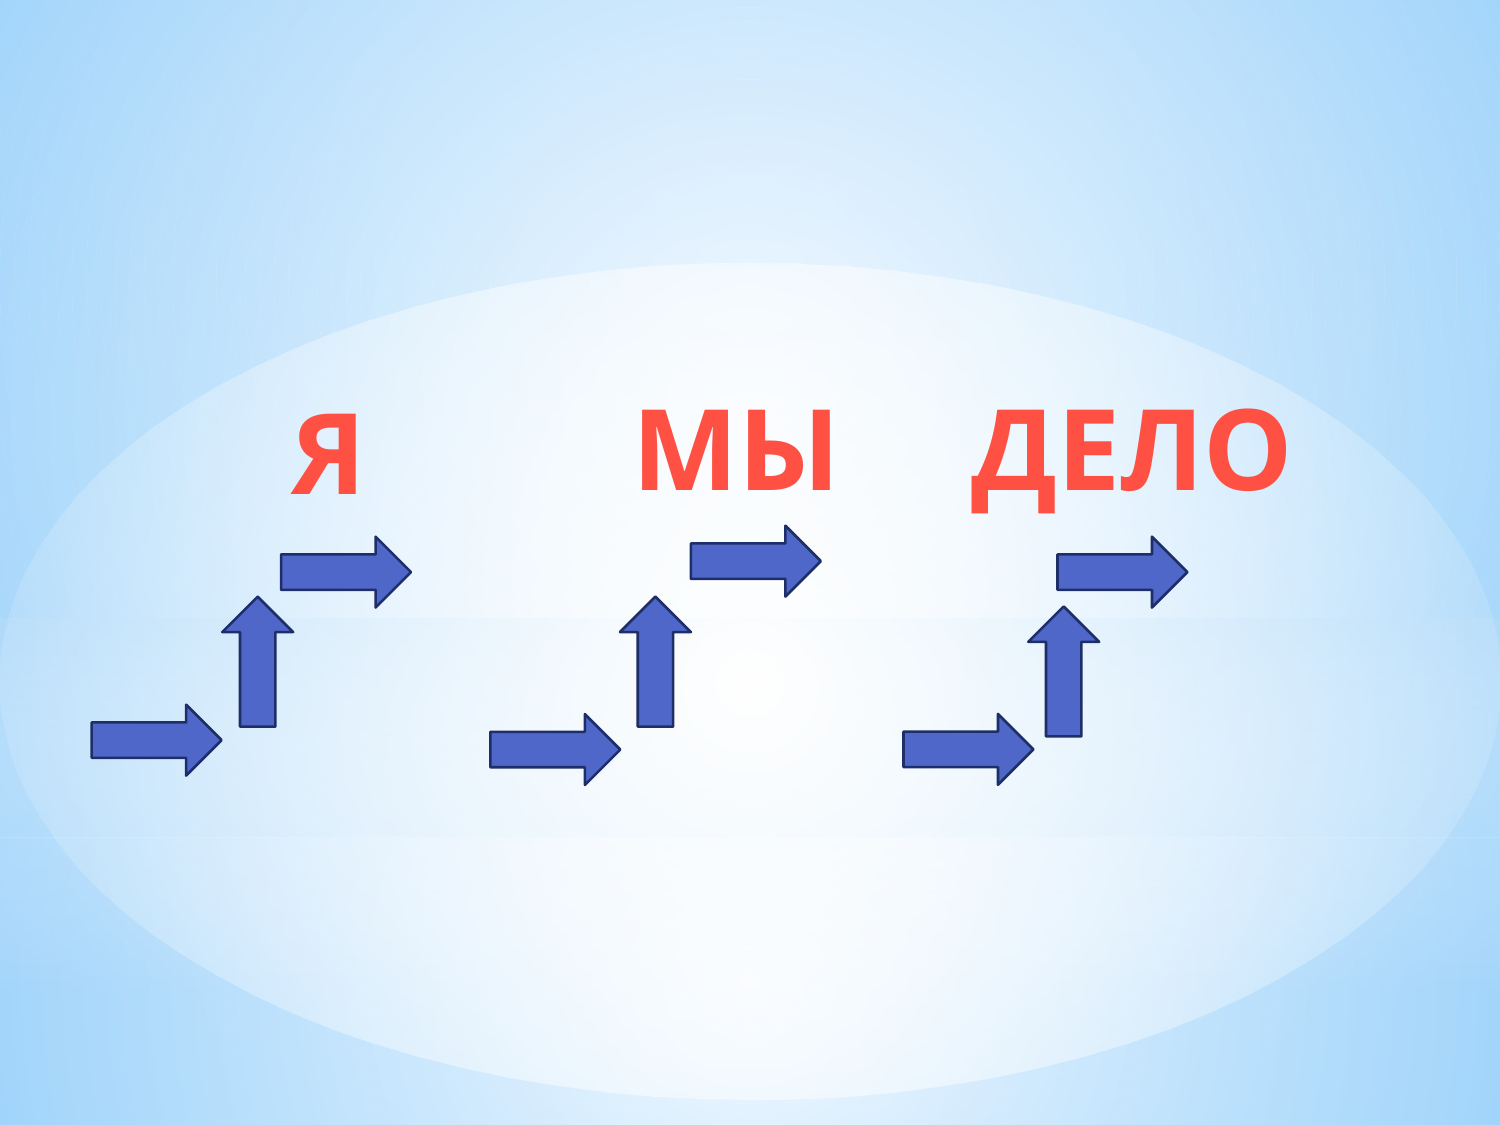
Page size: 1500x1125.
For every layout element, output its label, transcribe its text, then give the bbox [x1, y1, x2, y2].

text_box [279, 535, 412, 609]
text_box ДЕЛО [956, 370, 1309, 521]
text_box Я [276, 374, 382, 525]
text_box [618, 595, 693, 728]
text_box [902, 712, 1035, 786]
text_box [689, 524, 822, 598]
text_box [90, 703, 223, 777]
text_box [1056, 535, 1189, 609]
text_box МЫ [617, 370, 856, 521]
text_box [1027, 605, 1101, 738]
text_box [489, 712, 622, 787]
text_box [221, 595, 295, 728]
